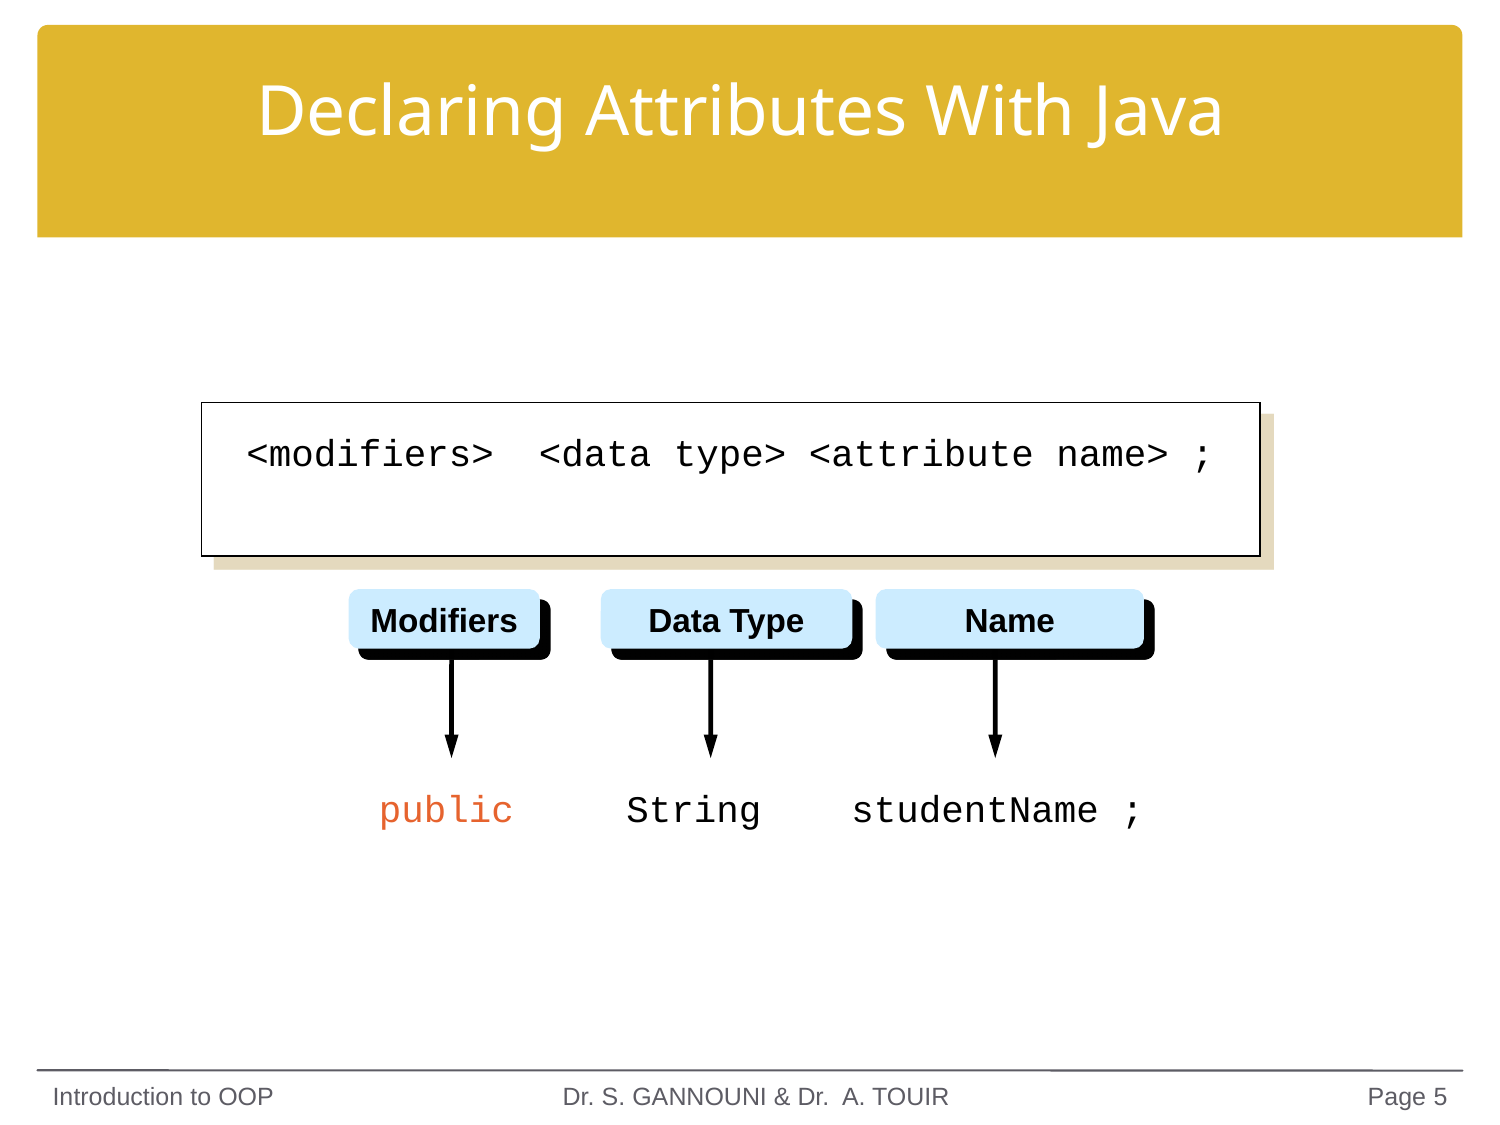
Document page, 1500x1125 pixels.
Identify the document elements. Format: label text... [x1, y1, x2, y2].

title Declaring Attributes With Java [0, 58, 1500, 158]
text_box [445, 659, 458, 759]
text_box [201, 402, 1288, 557]
text_box Modifiers [349, 589, 539, 648]
text_box Name [876, 589, 1144, 648]
footer Dr. S. GANNOUNI & Dr. A. TOUIR [474, 1069, 1038, 1123]
slide_number Introduction to OOP [37, 1069, 388, 1123]
slide_number Page 5 [1112, 1069, 1463, 1123]
text_box public String studentName ; [289, 777, 1214, 837]
text_box [989, 659, 1002, 759]
text_box Data Type [601, 589, 852, 648]
text_box [704, 659, 717, 759]
